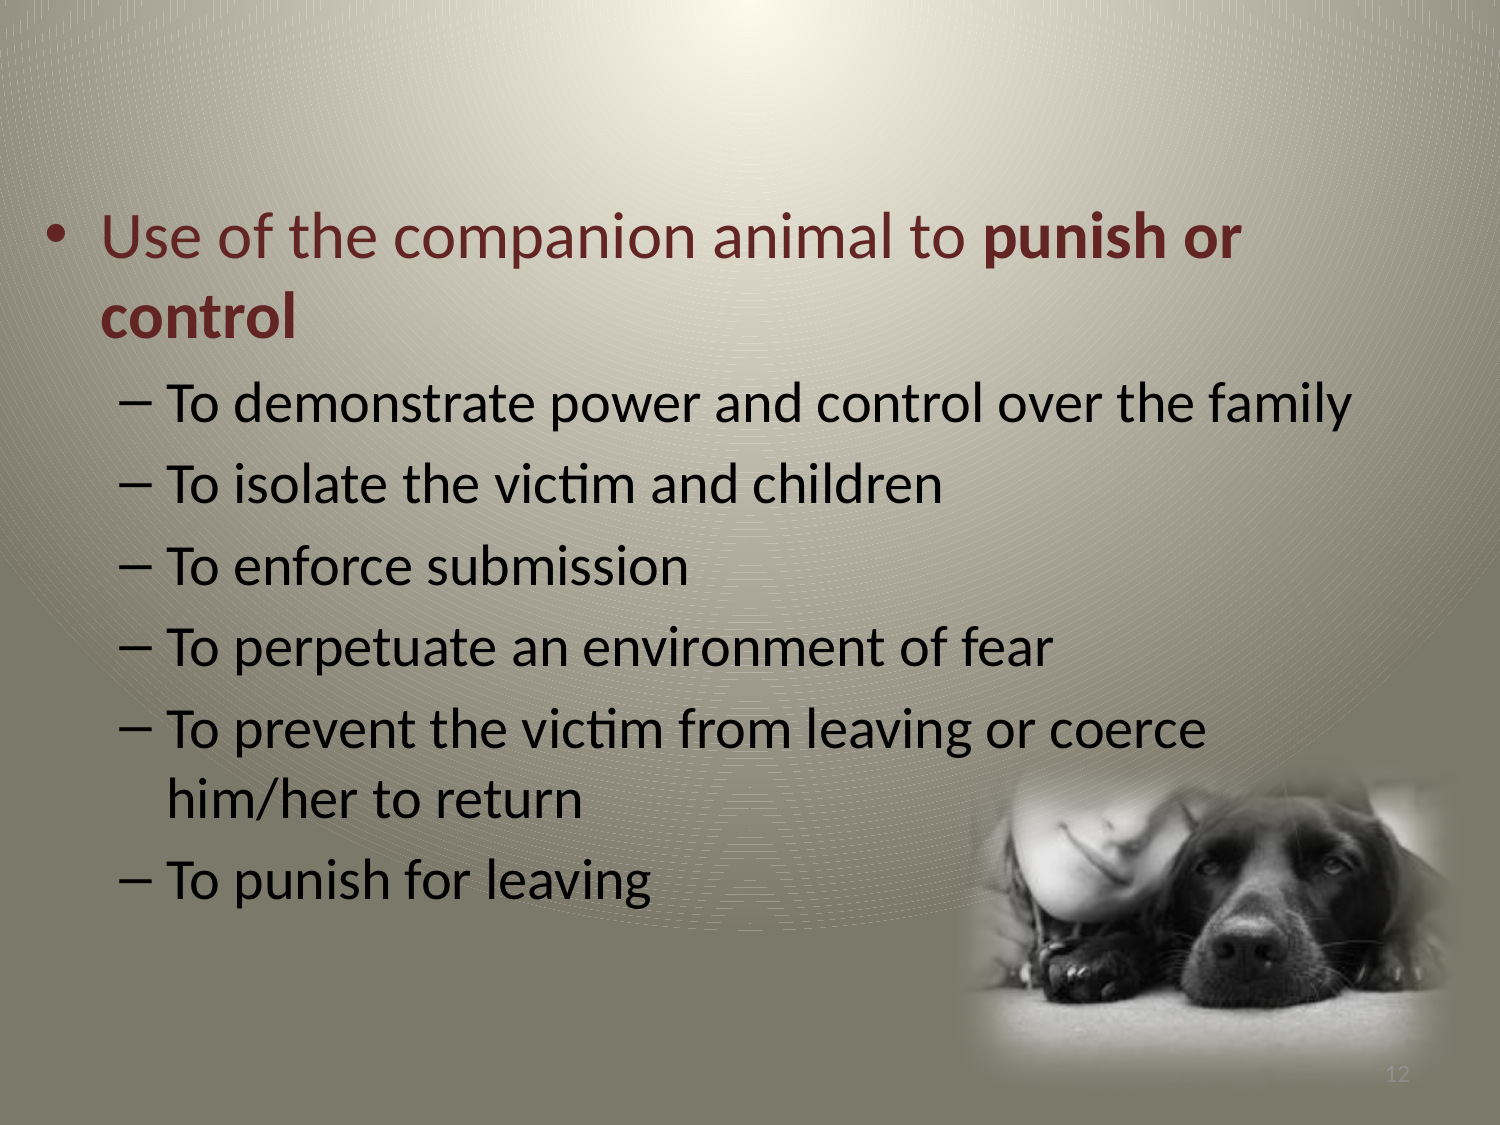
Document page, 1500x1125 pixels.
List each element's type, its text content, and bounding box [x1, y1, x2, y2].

picture [1026, 839, 1388, 1022]
slide_number 12 [1074, 1042, 1425, 1103]
list Use of the companion animal to punish or control To demonstrate power and control over the family To isolate the victim and children To enforce submission To perpetuate an environment of fear To prevent the victim from leaving or coerce him/her to return To punish for leaving [29, 184, 1380, 927]
